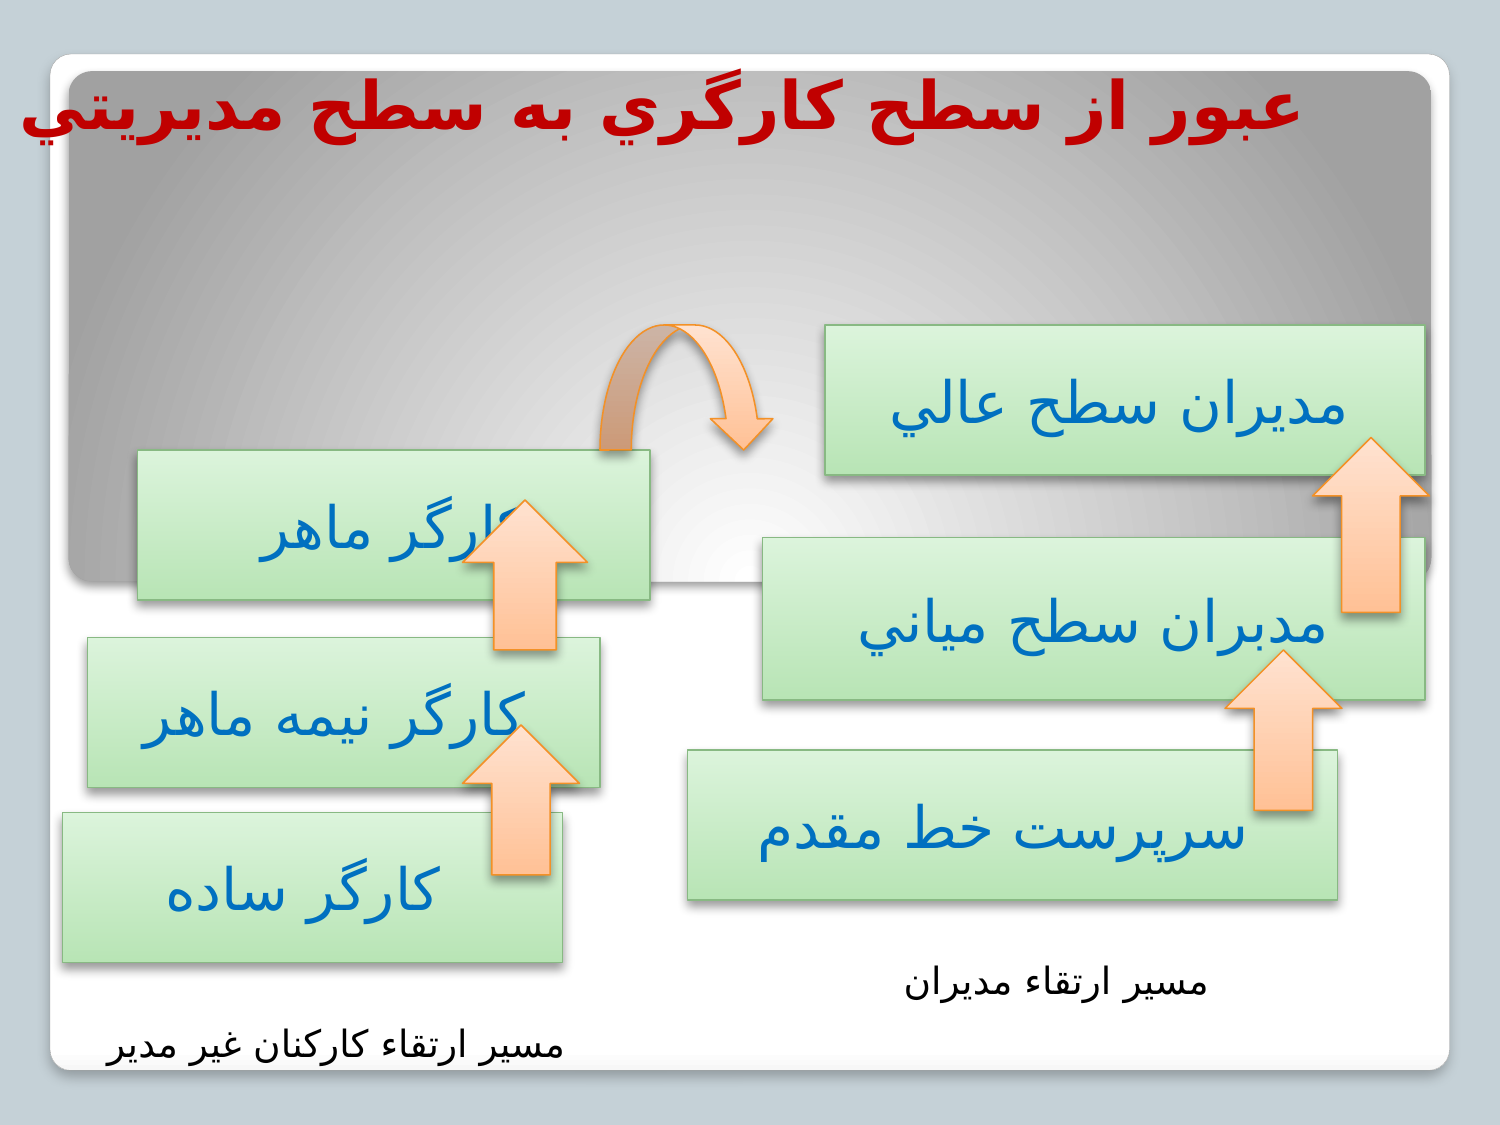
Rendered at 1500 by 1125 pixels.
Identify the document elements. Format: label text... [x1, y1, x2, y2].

subtitle [0, 174, 1500, 1125]
text_box [1311, 436, 1431, 614]
text_box كارگر ماهر [137, 449, 651, 601]
text_box مسیر ارتقاء کارکنان غیر مدیر [80, 1012, 581, 1073]
text_box [461, 724, 581, 876]
text_box [599, 324, 774, 451]
text_box مديران سطح عالي [824, 324, 1426, 476]
text_box مدبران سطح مياني [762, 537, 1426, 701]
text_box [461, 499, 589, 651]
text_box كارگر نيمه ماهر [87, 637, 601, 788]
text_box كارگر ساده [62, 812, 563, 963]
title عبور از سطح كارگري به سطح مديريتي [0, 0, 1500, 150]
text_box مسیر ارتقاء مدیران [888, 949, 1236, 1010]
text_box [1224, 649, 1343, 812]
text_box سرپرست خط مقدم [687, 749, 1338, 901]
